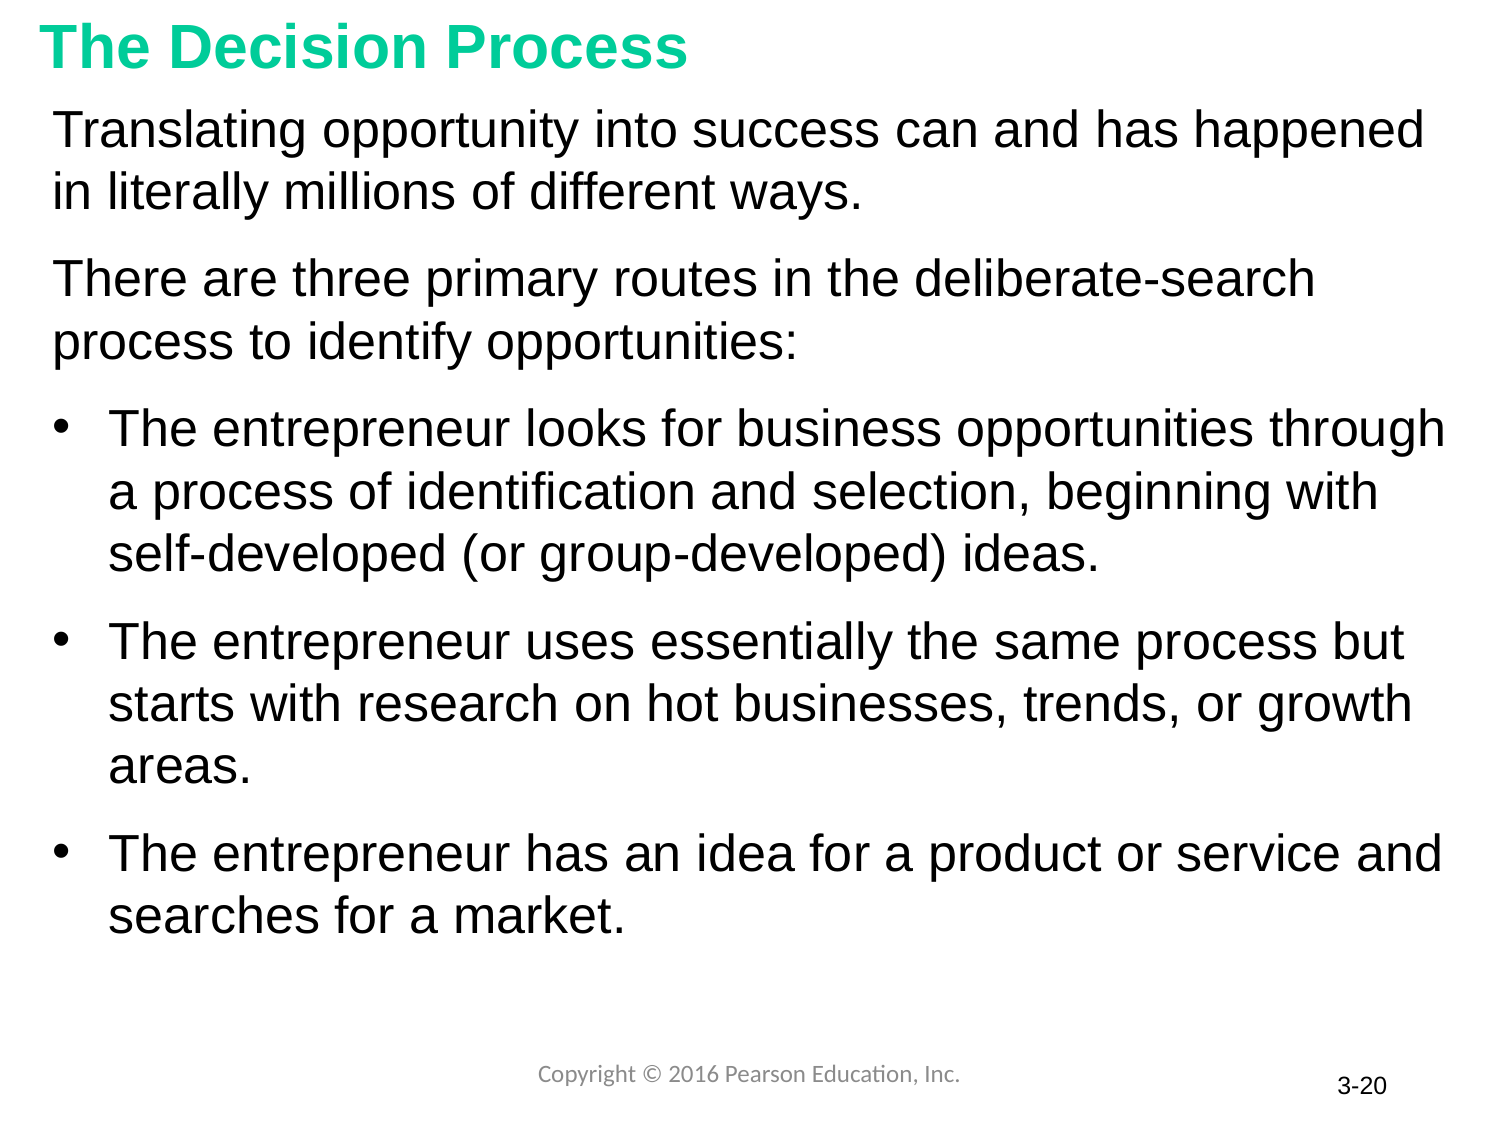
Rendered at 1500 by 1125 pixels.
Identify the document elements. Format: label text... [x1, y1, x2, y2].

footer Copyright © 2016 Pearson Education, Inc. [512, 1042, 988, 1103]
title The Decision Process [24, 0, 1375, 138]
list Translating opportunity into success can and has happened in literally millions of different ways. There are three primary routes in the deliberate-search process to identify opportunities: The entrepreneur looks for business opportunities through a process of identification and selection, beginning with self-developed (or group-developed) ideas. The entrepreneur uses essentially the same process but starts with research on hot businesses, trends, or growth areas. The entrepreneur has an idea for a product or service and searches for a market. [37, 87, 1475, 1025]
